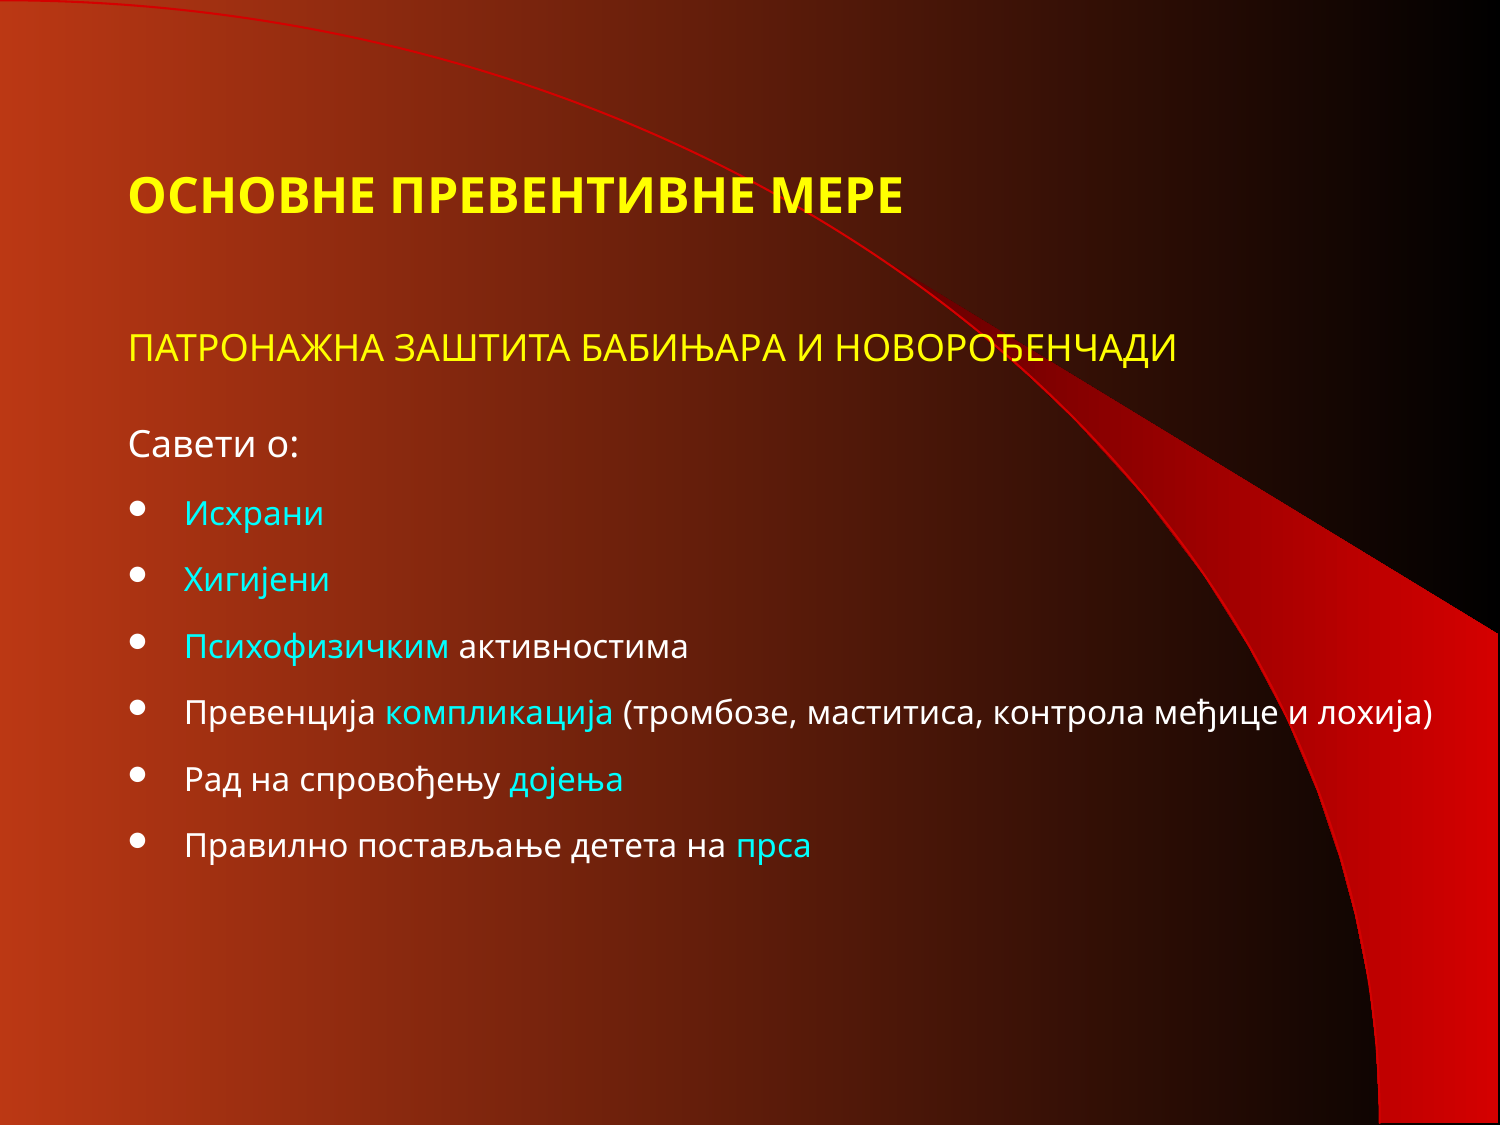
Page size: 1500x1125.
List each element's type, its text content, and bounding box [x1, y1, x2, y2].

list ПАТРОНАЖНА ЗАШТИТА БАБИЊАРА И НОВОРОЂЕНЧАДИ Савети о: Исхрани Хигијени Психофизичким активностима Превенција компликација (тромбозе, маститиса, контрола међице и лохија) Рад на спровођењу дојења Правилно постављање детета на прса [112, 324, 1450, 1000]
title ОСНОВНЕ ПРЕВЕНТИВНЕ МЕРЕ [112, 99, 1388, 288]
